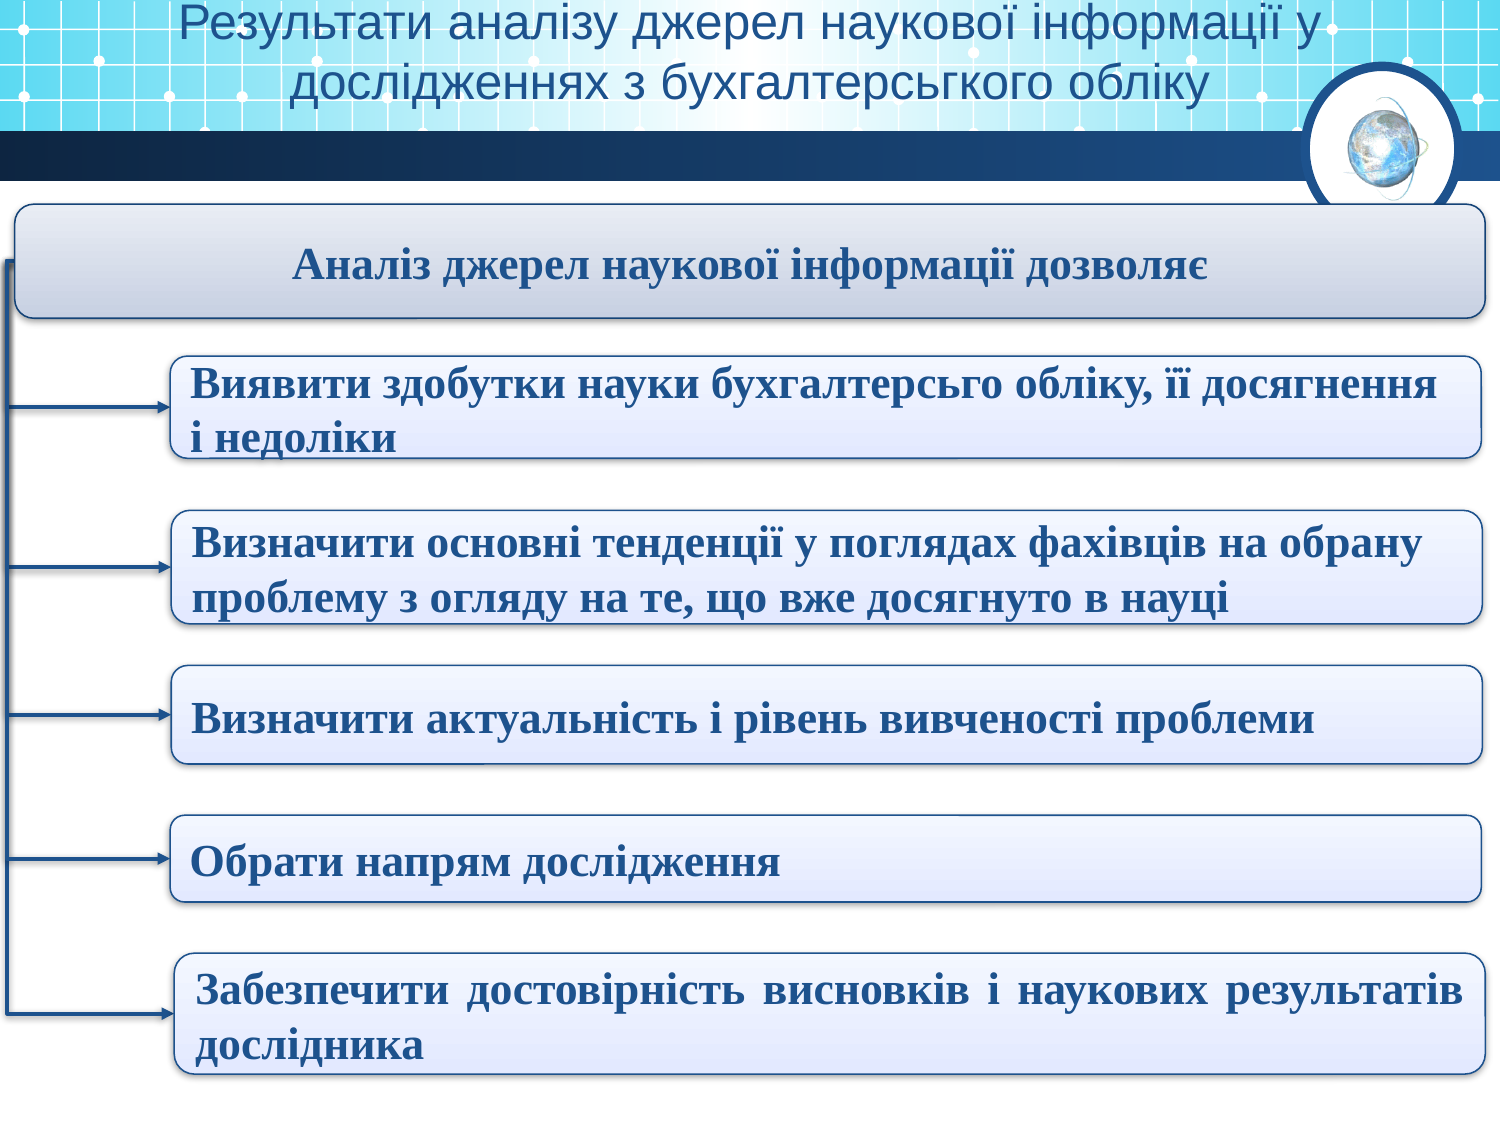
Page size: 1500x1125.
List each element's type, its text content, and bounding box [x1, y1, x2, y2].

text_box Обрати напрям дослідження [180, 814, 1483, 903]
picture [1310, 117, 1454, 203]
text_box Виявити здобутки науки бухгалтерсьго обліку, її досягнення і недоліки [180, 355, 1483, 460]
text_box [14, 260, 171, 859]
text_box Аналіз джерел наукової інформації дозволяє [13, 203, 1487, 320]
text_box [14, 863, 175, 1014]
text_box Забезпечити достовірність висновків і наукових результатів дослідника [173, 952, 1487, 1075]
text_box Результати аналізу джерел наукової інформації у дослідженнях з бухгалтерсьгкого обліку [0, 0, 1500, 117]
text_box Визначити основні тенденції у поглядах фахівців на обрану проблему з огляду на те, що вже досягнуто в науці [180, 509, 1484, 625]
text_box Визначити актуальність і рівень вивченості проблеми [180, 664, 1484, 765]
